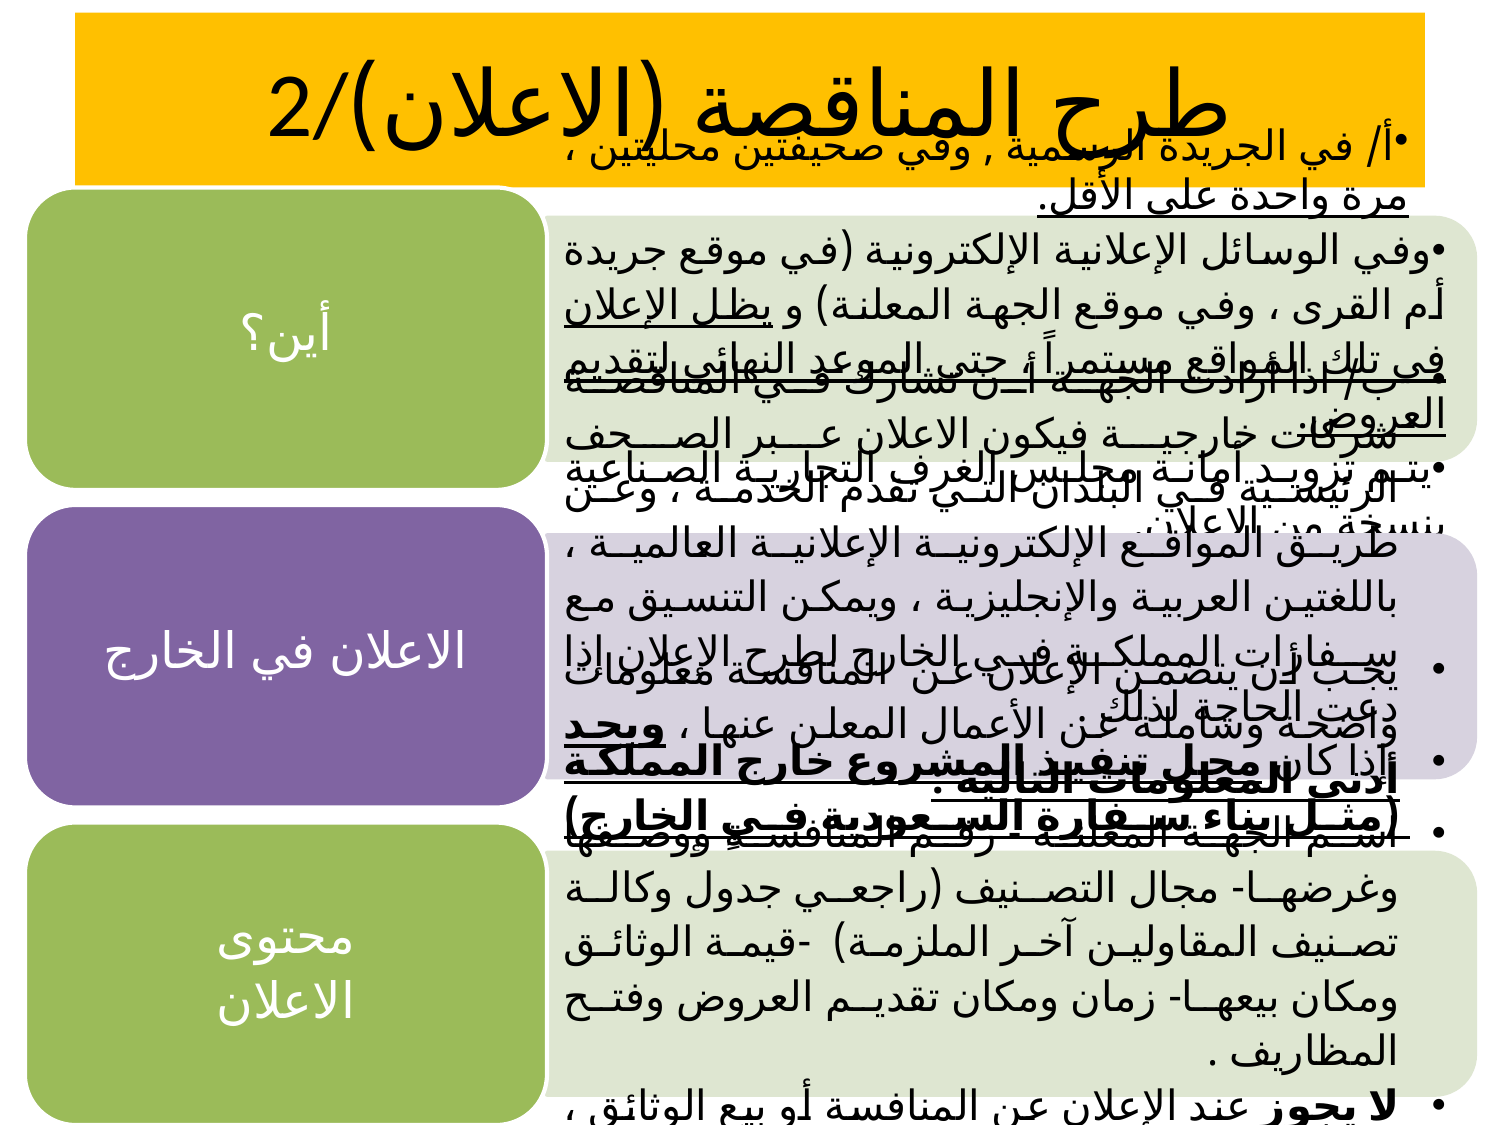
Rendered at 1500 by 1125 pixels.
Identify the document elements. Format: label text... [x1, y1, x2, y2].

title 2/طرح المناقصة (الاعلان) [75, 12, 1425, 185]
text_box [24, 187, 1476, 1125]
